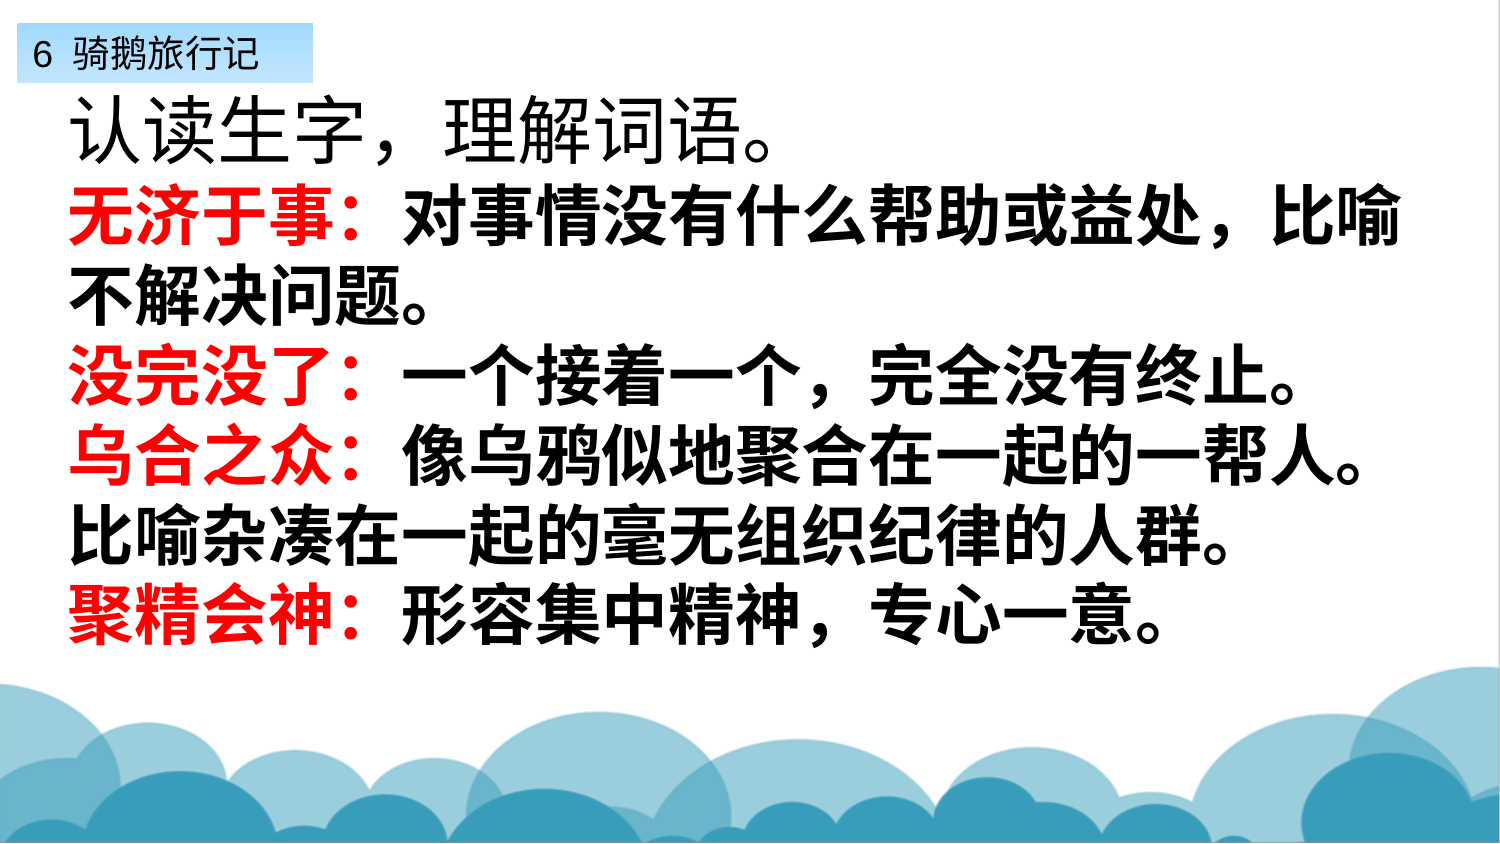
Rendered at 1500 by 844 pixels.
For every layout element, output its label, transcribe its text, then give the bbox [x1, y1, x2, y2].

picture [0, 0, 1500, 844]
text_box 认读生字，理解词语。 无济于事：对事情没有什么帮助或益处，比喻不解决问题。 没完没了：一个接着一个，完全没有终止。 乌合之众：像乌鸦似地聚合在一起的一帮人。 比喻杂凑在一起的毫无组织纪律的人群。 聚精会神：形容集中精神，专心一意。 [53, 76, 1424, 661]
